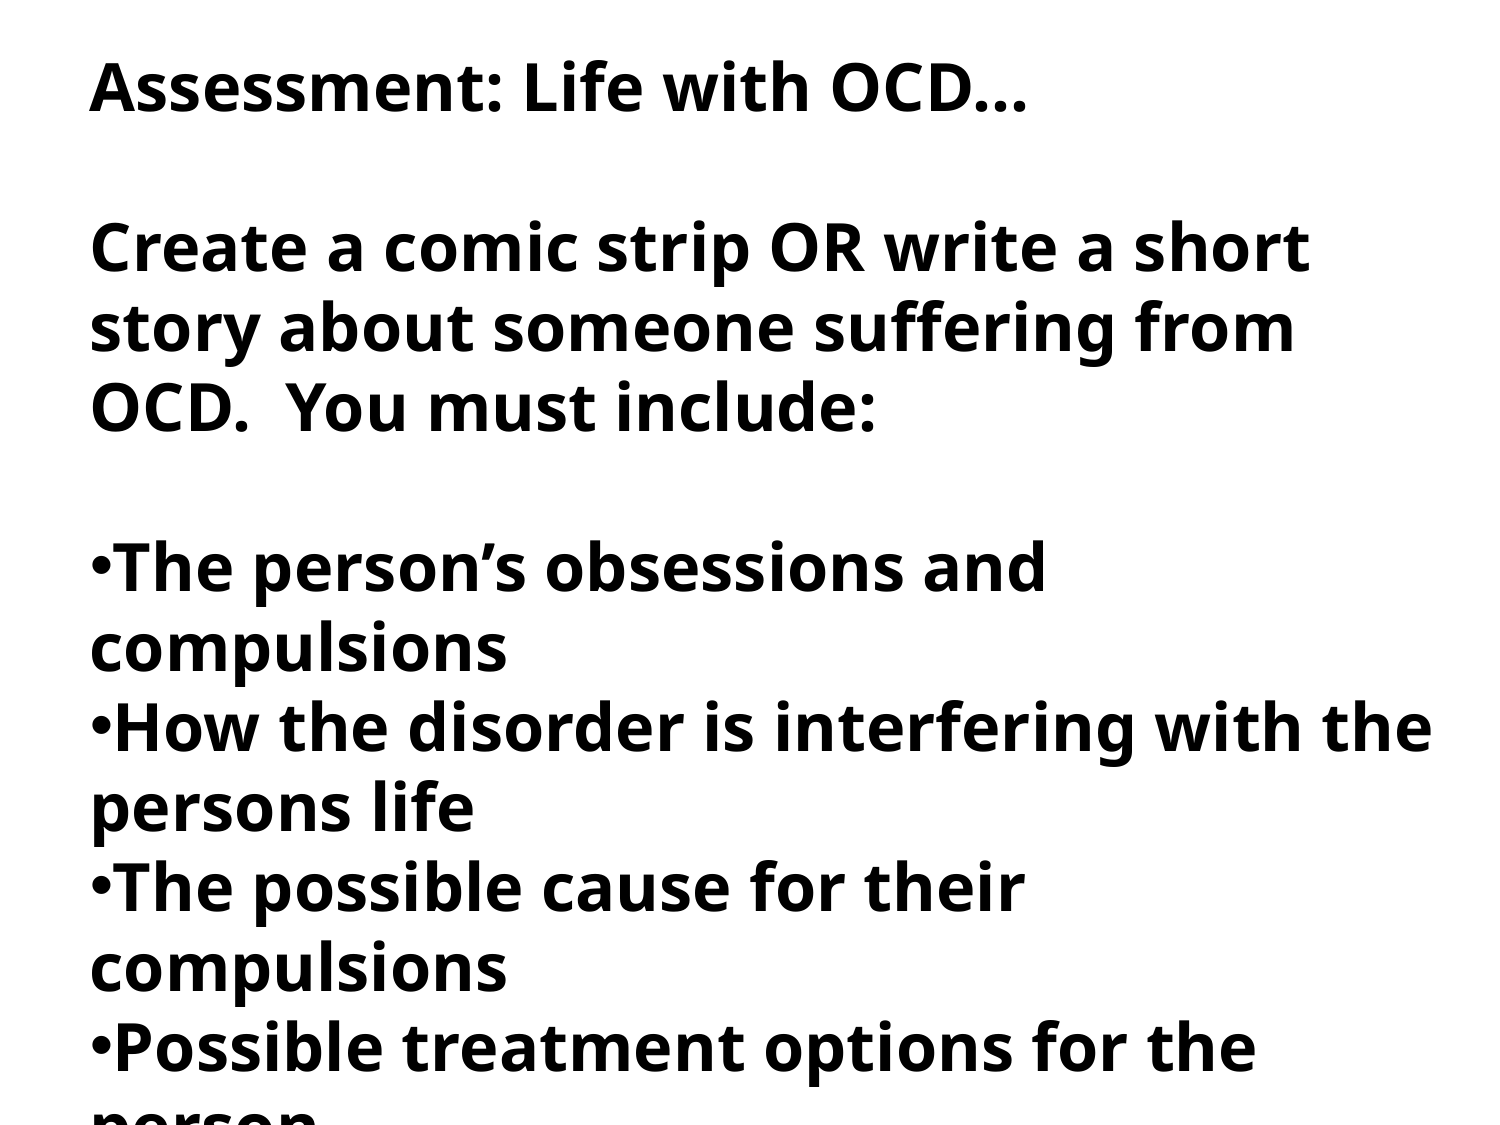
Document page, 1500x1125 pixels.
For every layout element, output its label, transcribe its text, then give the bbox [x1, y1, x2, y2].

text_box Assessment: Life with OCD… Create a comic strip OR write a short story about someone suffering from OCD. You must include: The person’s obsessions and compulsions How the disorder is interfering with the persons life The possible cause for their compulsions Possible treatment options for the person You will be graded on your creativity, effort and proper use of class time. This assignment is worth TEN points. [75, 37, 1463, 1125]
